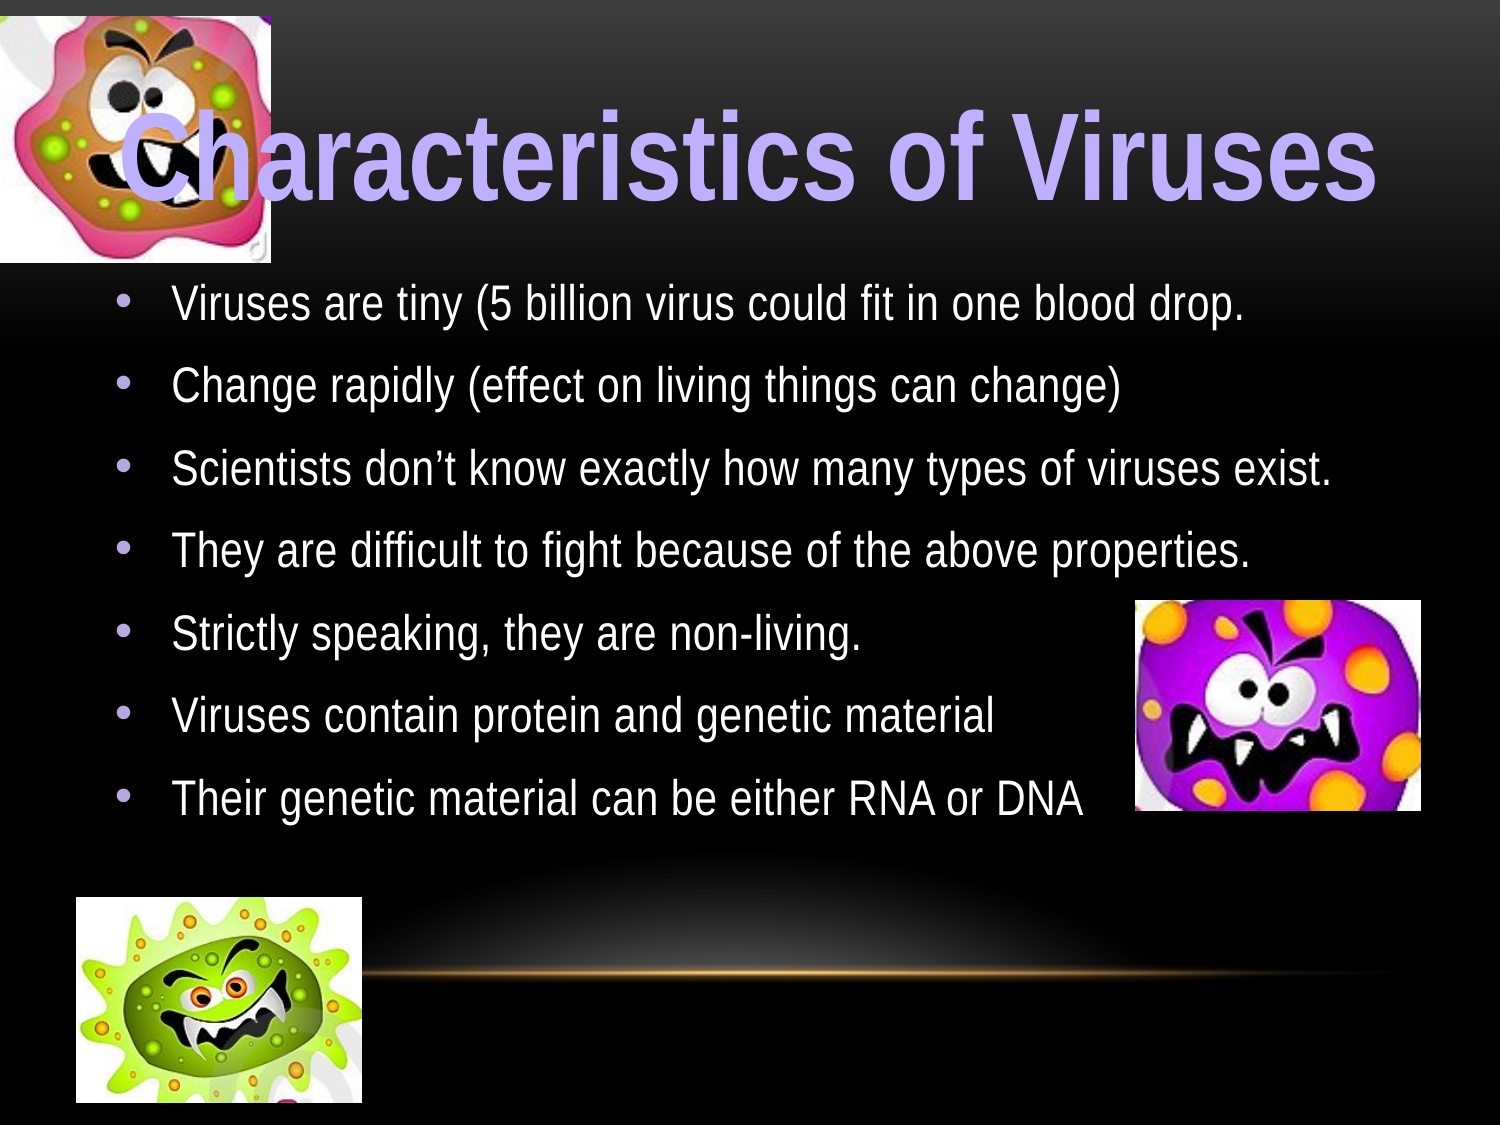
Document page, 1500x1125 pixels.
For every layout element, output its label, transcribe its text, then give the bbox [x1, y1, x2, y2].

list Viruses are tiny (5 billion virus could fit in one blood drop. Change rapidly (effect on living things can change) Scientists don’t know exactly how many types of viruses exist. They are difficult to fight because of the above properties. Strictly speaking, they are non-living. Viruses contain protein and genetic material Their genetic material can be either RNA or DNA [99, 262, 1400, 938]
picture [0, 0, 1500, 1125]
title Characteristics of Viruses [276, 45, 1400, 233]
